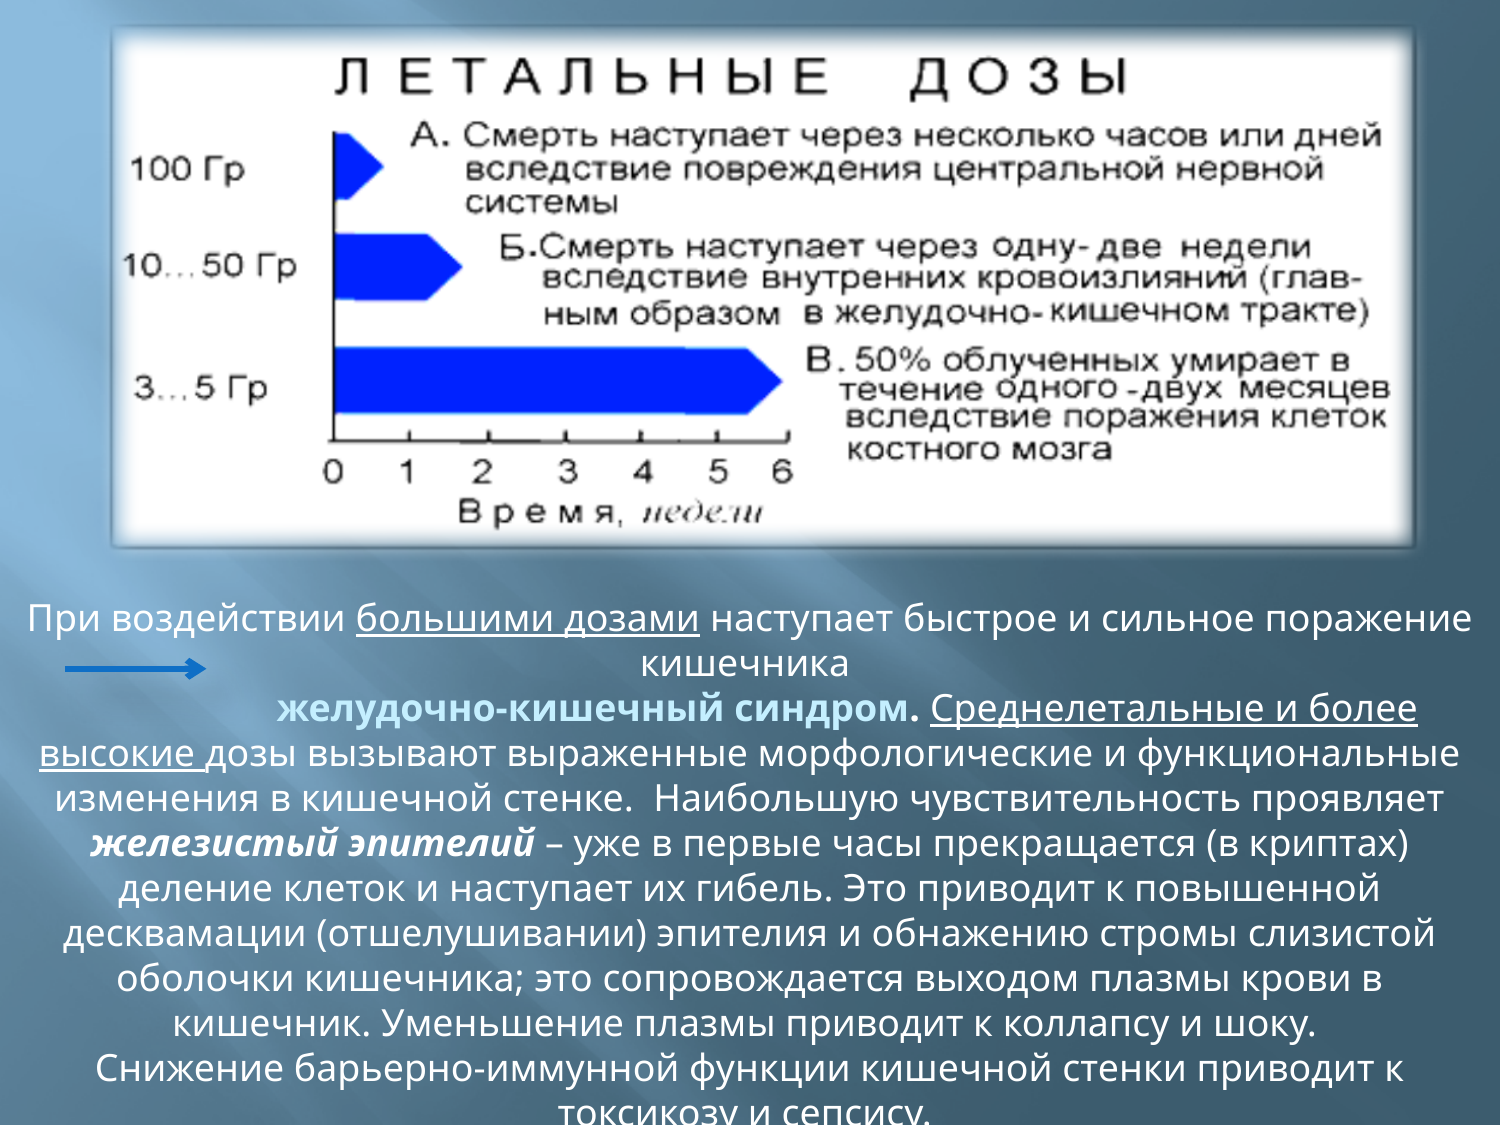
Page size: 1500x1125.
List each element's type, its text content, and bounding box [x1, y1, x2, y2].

text_box При воздействии большими дозами наступает быстрое и сильное поражение кишечника желудочно-кишечный синдром. Среднелетальные и более высокие дозы вызывают выраженные морфологические и функциональные изменения в кишечной стенке. Наибольшую чувствительность проявляет железистый эпителий – уже в первые часы прекращается (в криптах) деление клеток и наступает их гибель. Это приводит к повышенной десквамации (отшелушивании) эпителия и обнажению стромы слизистой оболочки кишечника; это сопровождается выходом плазмы крови в кишечник. Уменьшение плазмы приводит к коллапсу и шоку. Снижение барьерно-иммунной функции кишечной стенки приводит к токсикозу и сепсису. Средние сроки наступления смерти при желудочно-кишечном синдроме 7-10 дней. [0, 586, 1500, 1125]
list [100, 18, 1428, 563]
